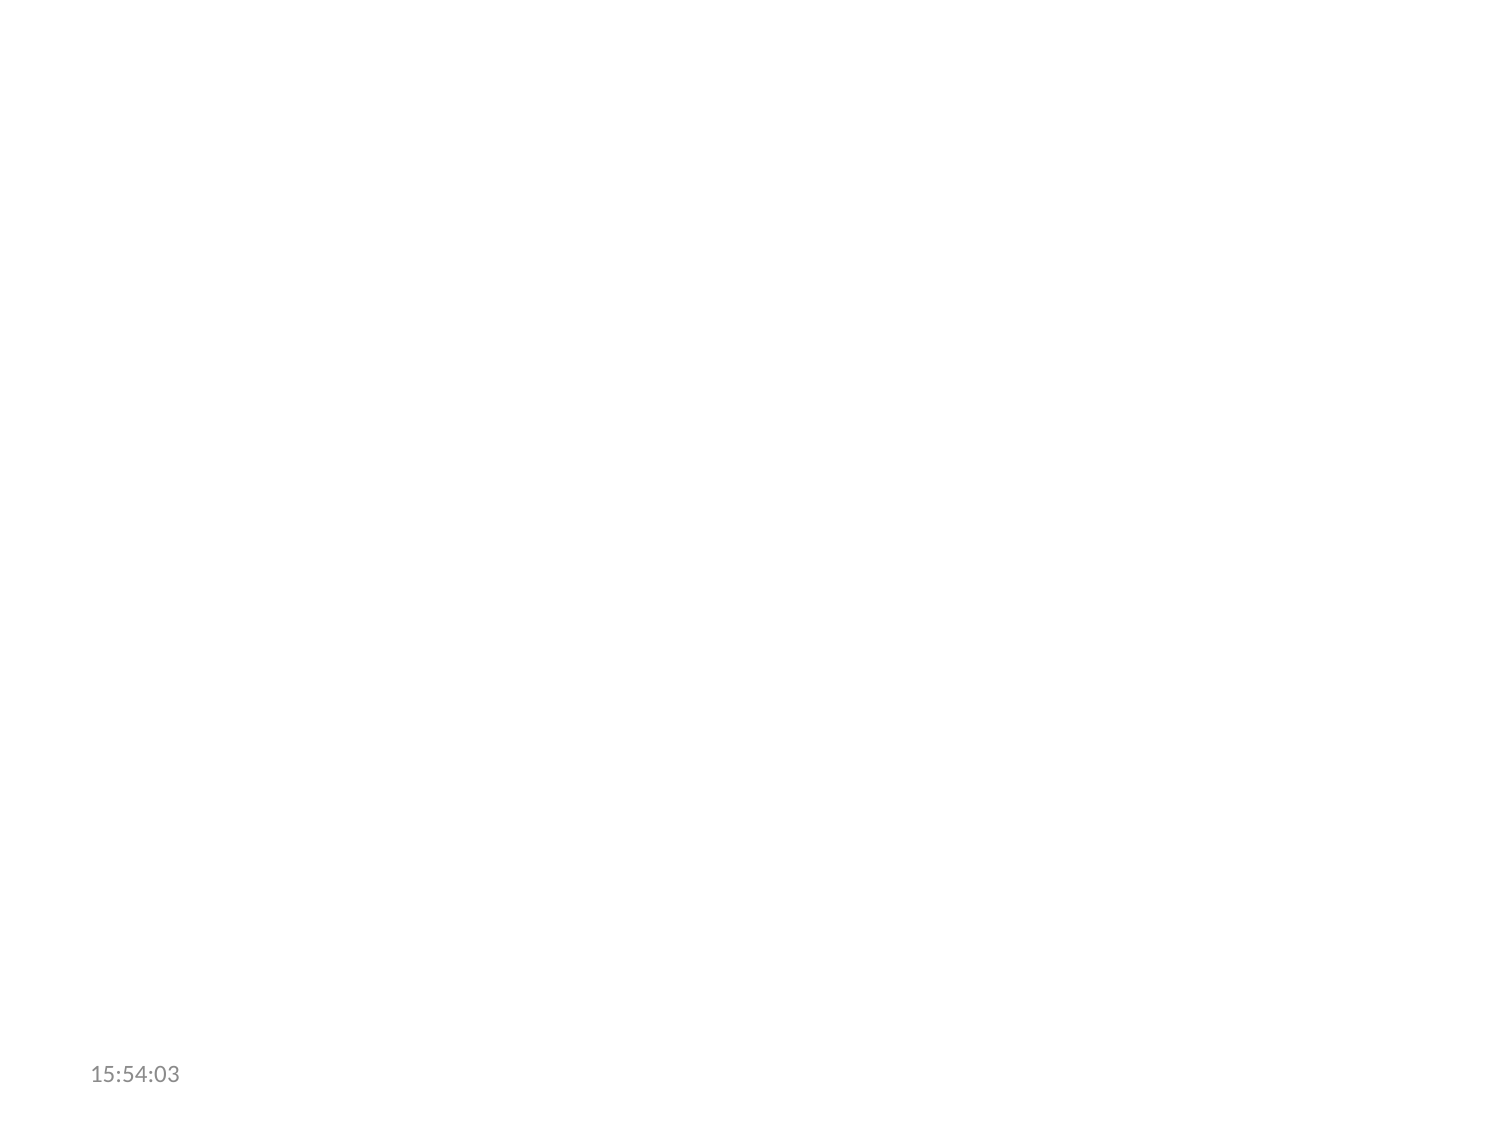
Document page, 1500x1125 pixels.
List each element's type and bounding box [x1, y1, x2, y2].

slide_number [75, 1042, 425, 1103]
